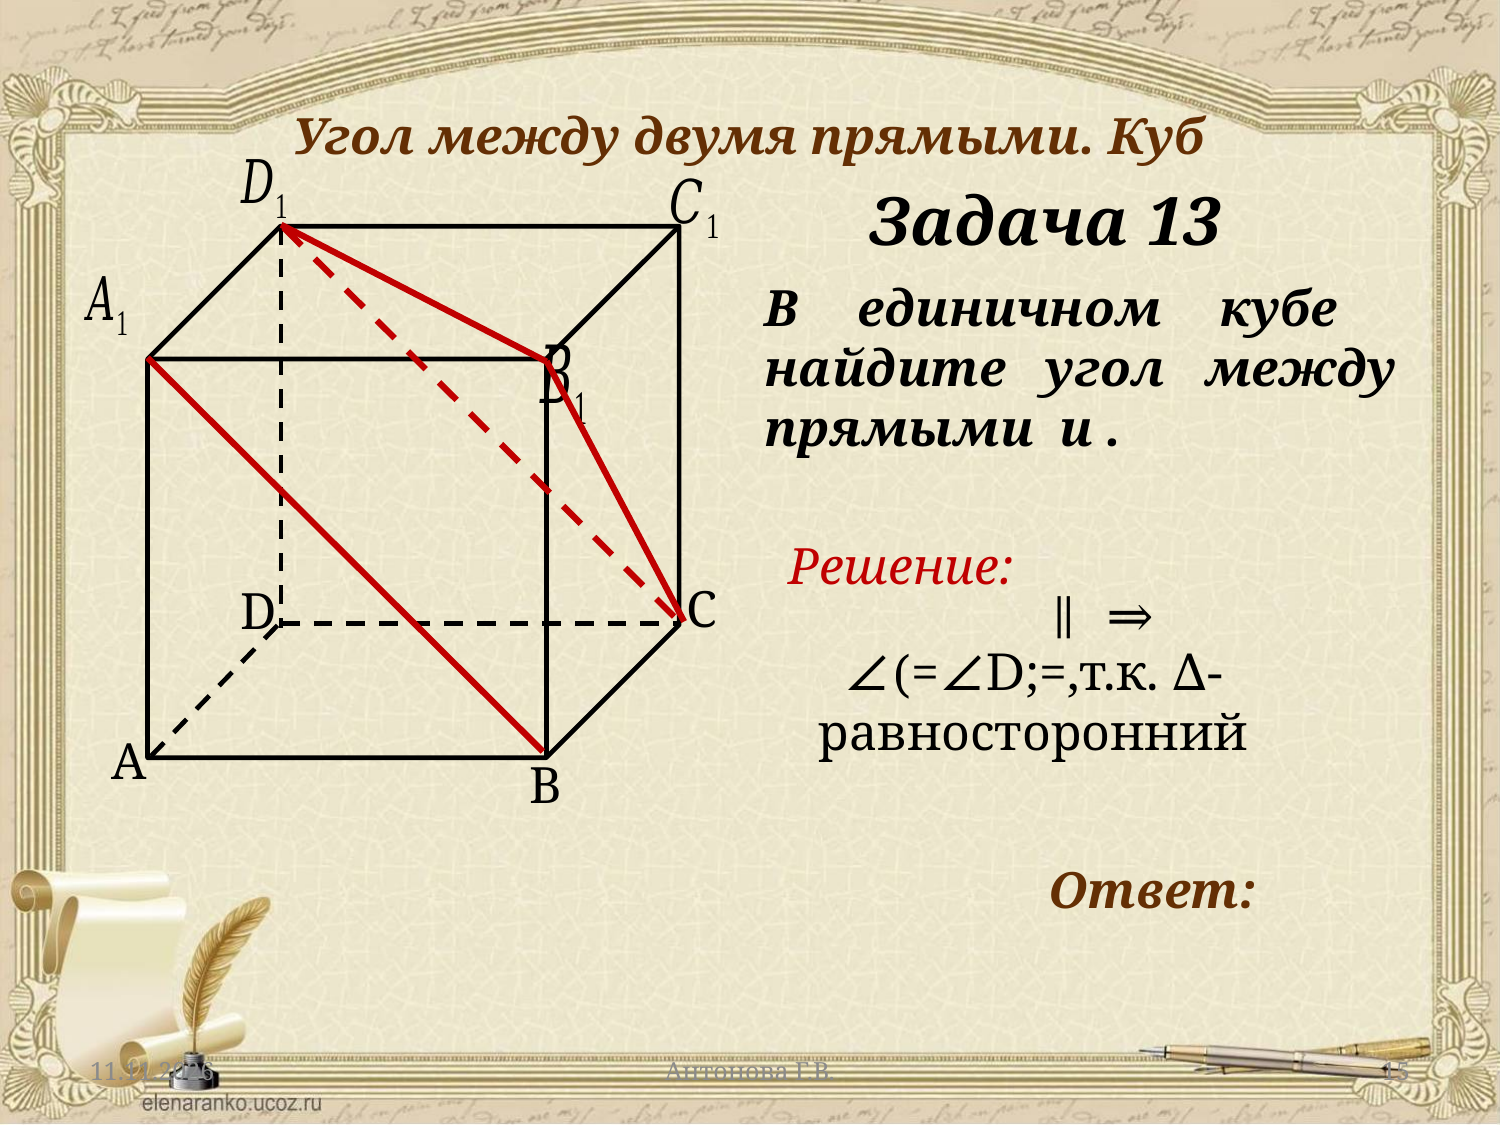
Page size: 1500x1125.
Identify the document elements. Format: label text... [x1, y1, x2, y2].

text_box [147, 357, 544, 752]
text_box Угол между двумя прямыми. Куб [277, 96, 1365, 171]
text_box Решение: [773, 527, 1412, 602]
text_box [280, 224, 547, 362]
footer Антонова Г.В. [512, 1042, 988, 1103]
slide_number 15 [1074, 1042, 1425, 1103]
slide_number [75, 1042, 425, 1103]
picture [0, 0, 1500, 1125]
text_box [283, 227, 680, 622]
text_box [96, 150, 755, 823]
text_box Задача 13 [760, 171, 1471, 266]
